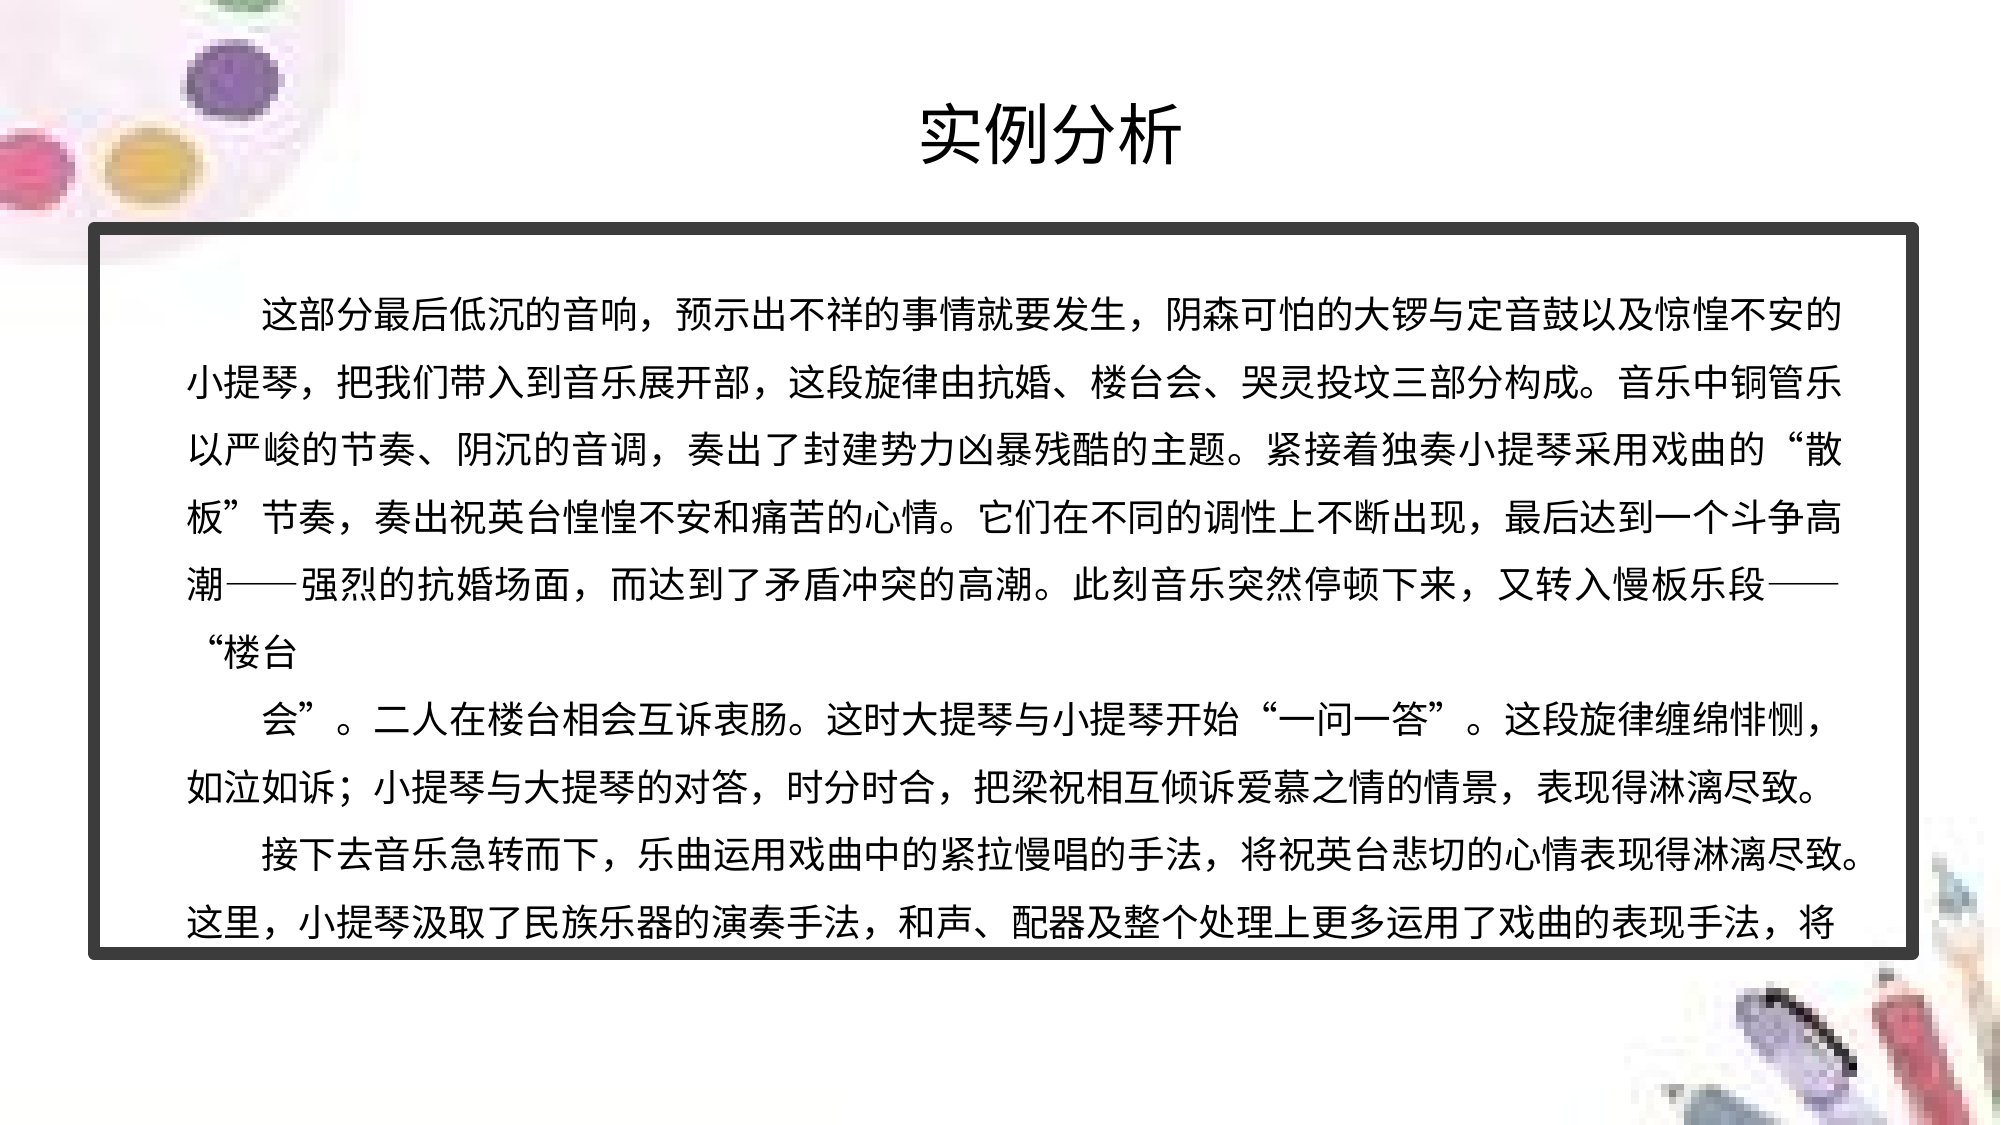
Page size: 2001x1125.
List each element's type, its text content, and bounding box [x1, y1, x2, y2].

text_box [92, 227, 1915, 955]
text_box 这部分最后低沉的音响，预示出不祥的事情就要发生，阴森可怕的大锣与定音鼓以及惊惶不安的小提琴，把我们带入到音乐展开部，这段旋律由抗婚、楼台会、哭灵投坟三部分构成。音乐中铜管乐以严峻的节奏、阴沉的音调，奏出了封建势力凶暴残酷的主题。紧接着独奏小提琴采用戏曲的“散板”节奏，奏出祝英台惶惶不安和痛苦的心情。它们在不同的调性上不断出现，最后达到一个斗争高潮——强烈的抗婚场面，而达到了矛盾冲突的高潮。此刻音乐突然停顿下来，又转入慢板乐段——“楼台 会”。二人在楼台相会互诉衷肠。这时大提琴与小提琴开始“一问一答”。这段旋律缠绵悱恻，如泣如诉；小提琴与大提琴的对答，时分时合，把梁祝相互倾诉爱慕之情的情景，表现得淋漓尽致。 接下去音乐急转而下，乐曲运用戏曲中的紧拉慢唱的手法，将祝英台悲切的心情表现得淋漓尽致。这里，小提琴汲取了民族乐器的演奏手法，和声、配器及整个处理上更多运用了戏曲的表现手法，将 [171, 261, 1858, 952]
text_box 实例分析 [902, 85, 1247, 180]
picture [0, 0, 2000, 1125]
